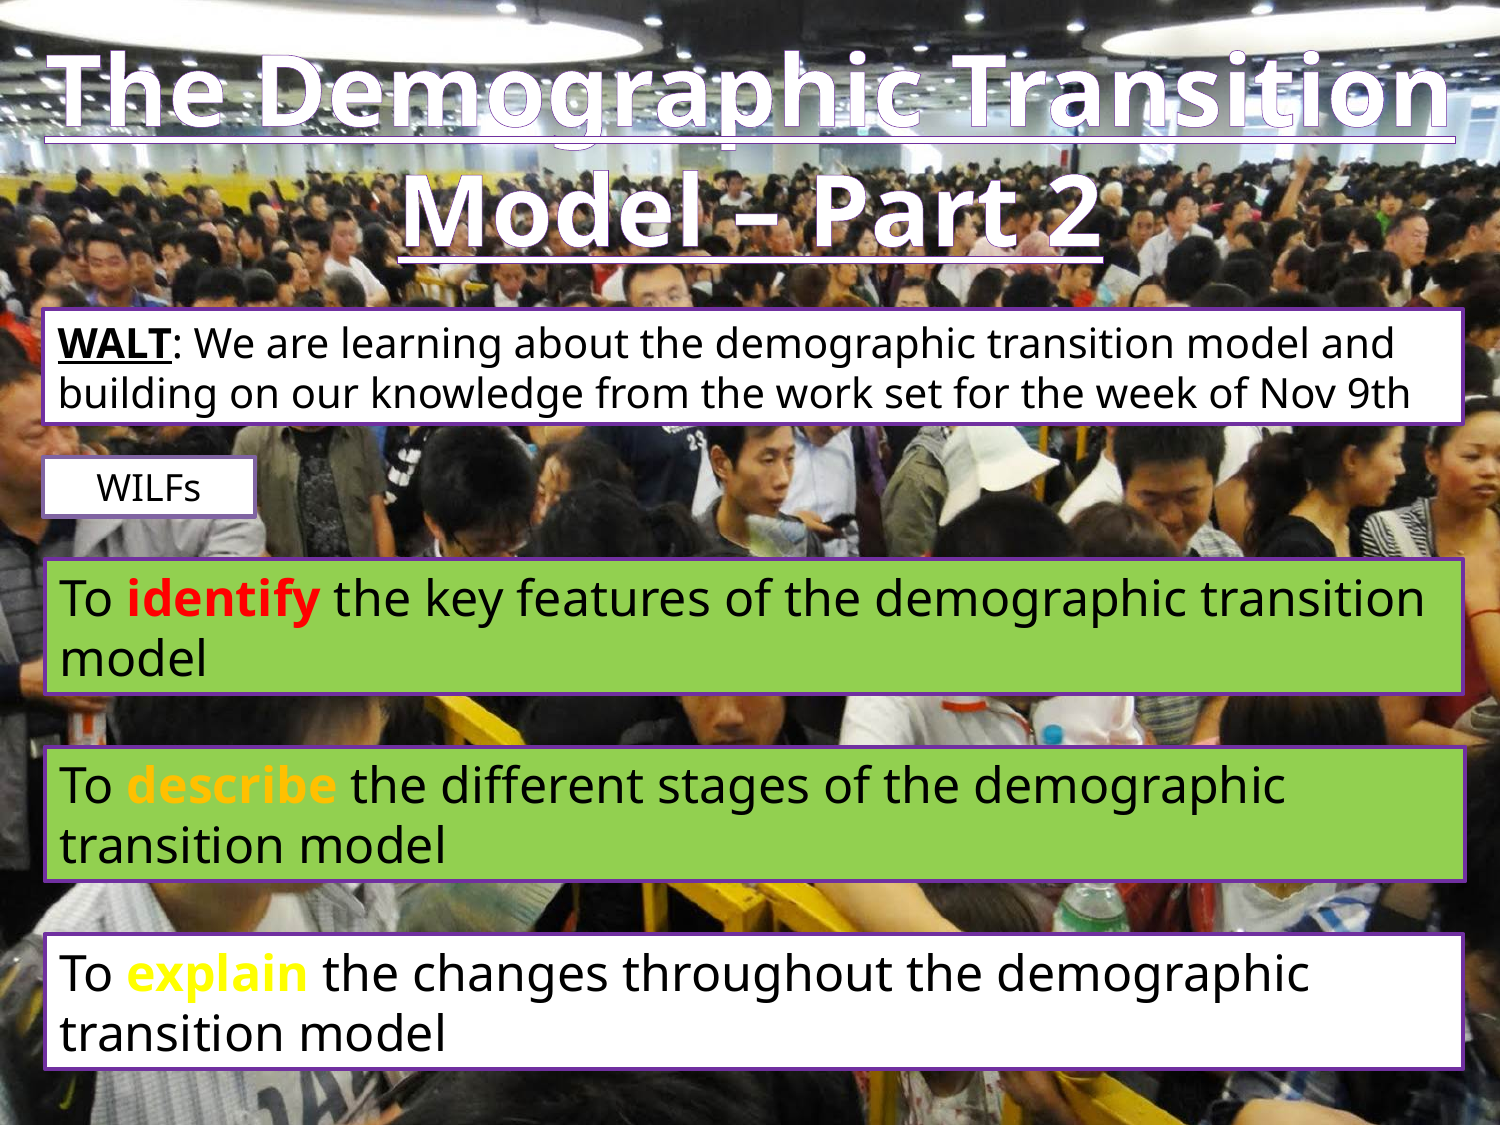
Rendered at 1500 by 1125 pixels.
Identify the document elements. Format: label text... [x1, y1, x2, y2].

text_box The Demographic Transition Model – Part 2 [17, 19, 1483, 274]
text_box WALT: We are learning about the demographic transition model and building on our knowledge from the work set for the week of Nov 9th [41, 307, 1465, 426]
picture [0, 0, 1500, 1125]
text_box WILFs [41, 455, 257, 519]
text_box To explain the changes throughout the demographic transition model [43, 932, 1465, 1071]
text_box To describe the different stages of the demographic transition model [43, 745, 1467, 883]
text_box To identify the key features of the demographic transition model [43, 557, 1465, 696]
